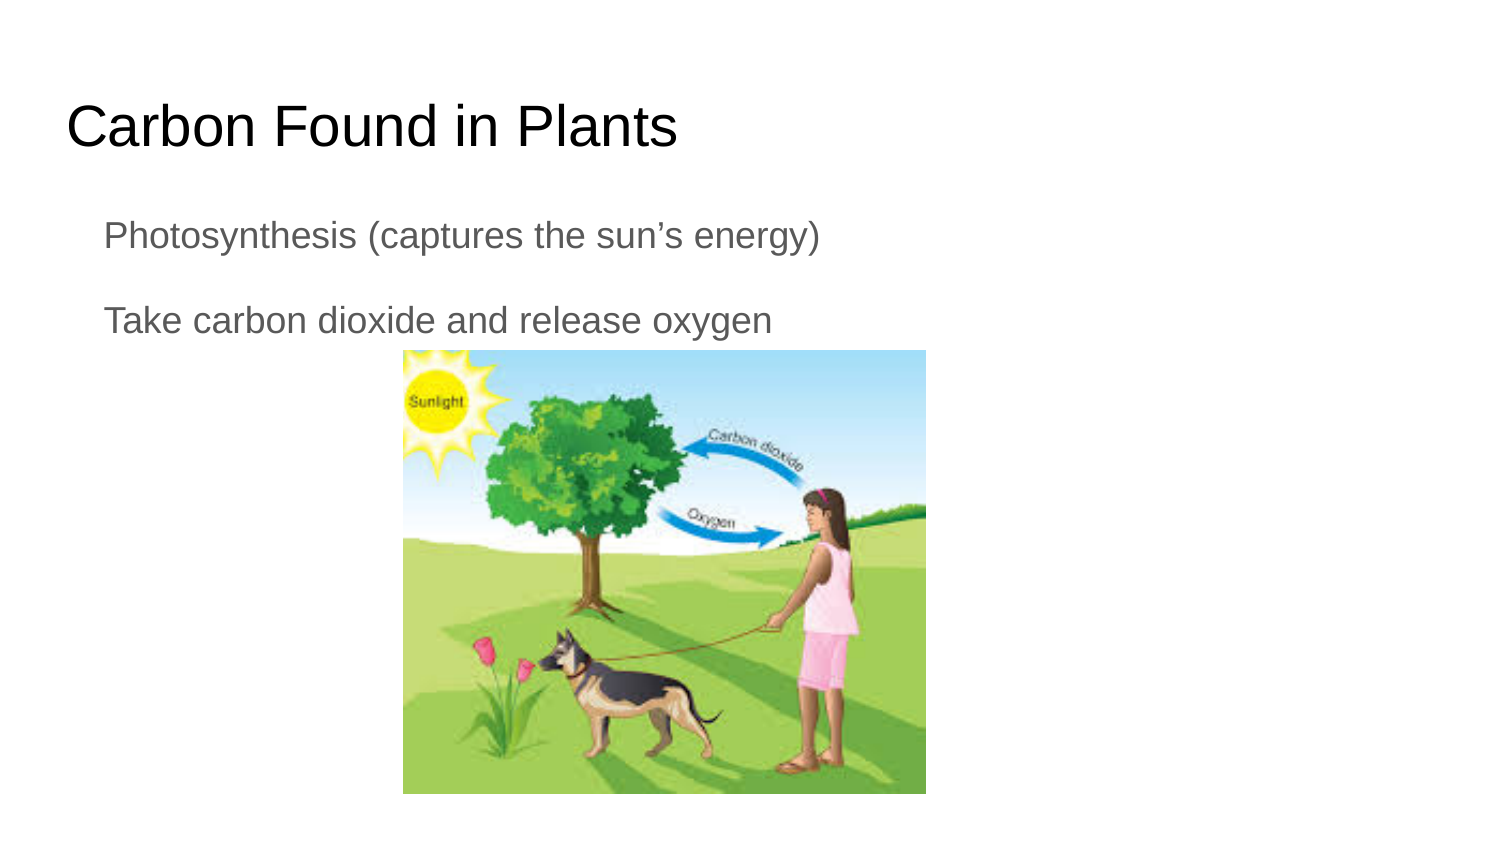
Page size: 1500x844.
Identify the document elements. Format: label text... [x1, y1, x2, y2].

list Photosynthesis (captures the sun’s energy) Take carbon dioxide and release oxygen [51, 189, 1449, 750]
picture [403, 350, 926, 794]
title Carbon Found in Plants [51, 72, 1449, 167]
